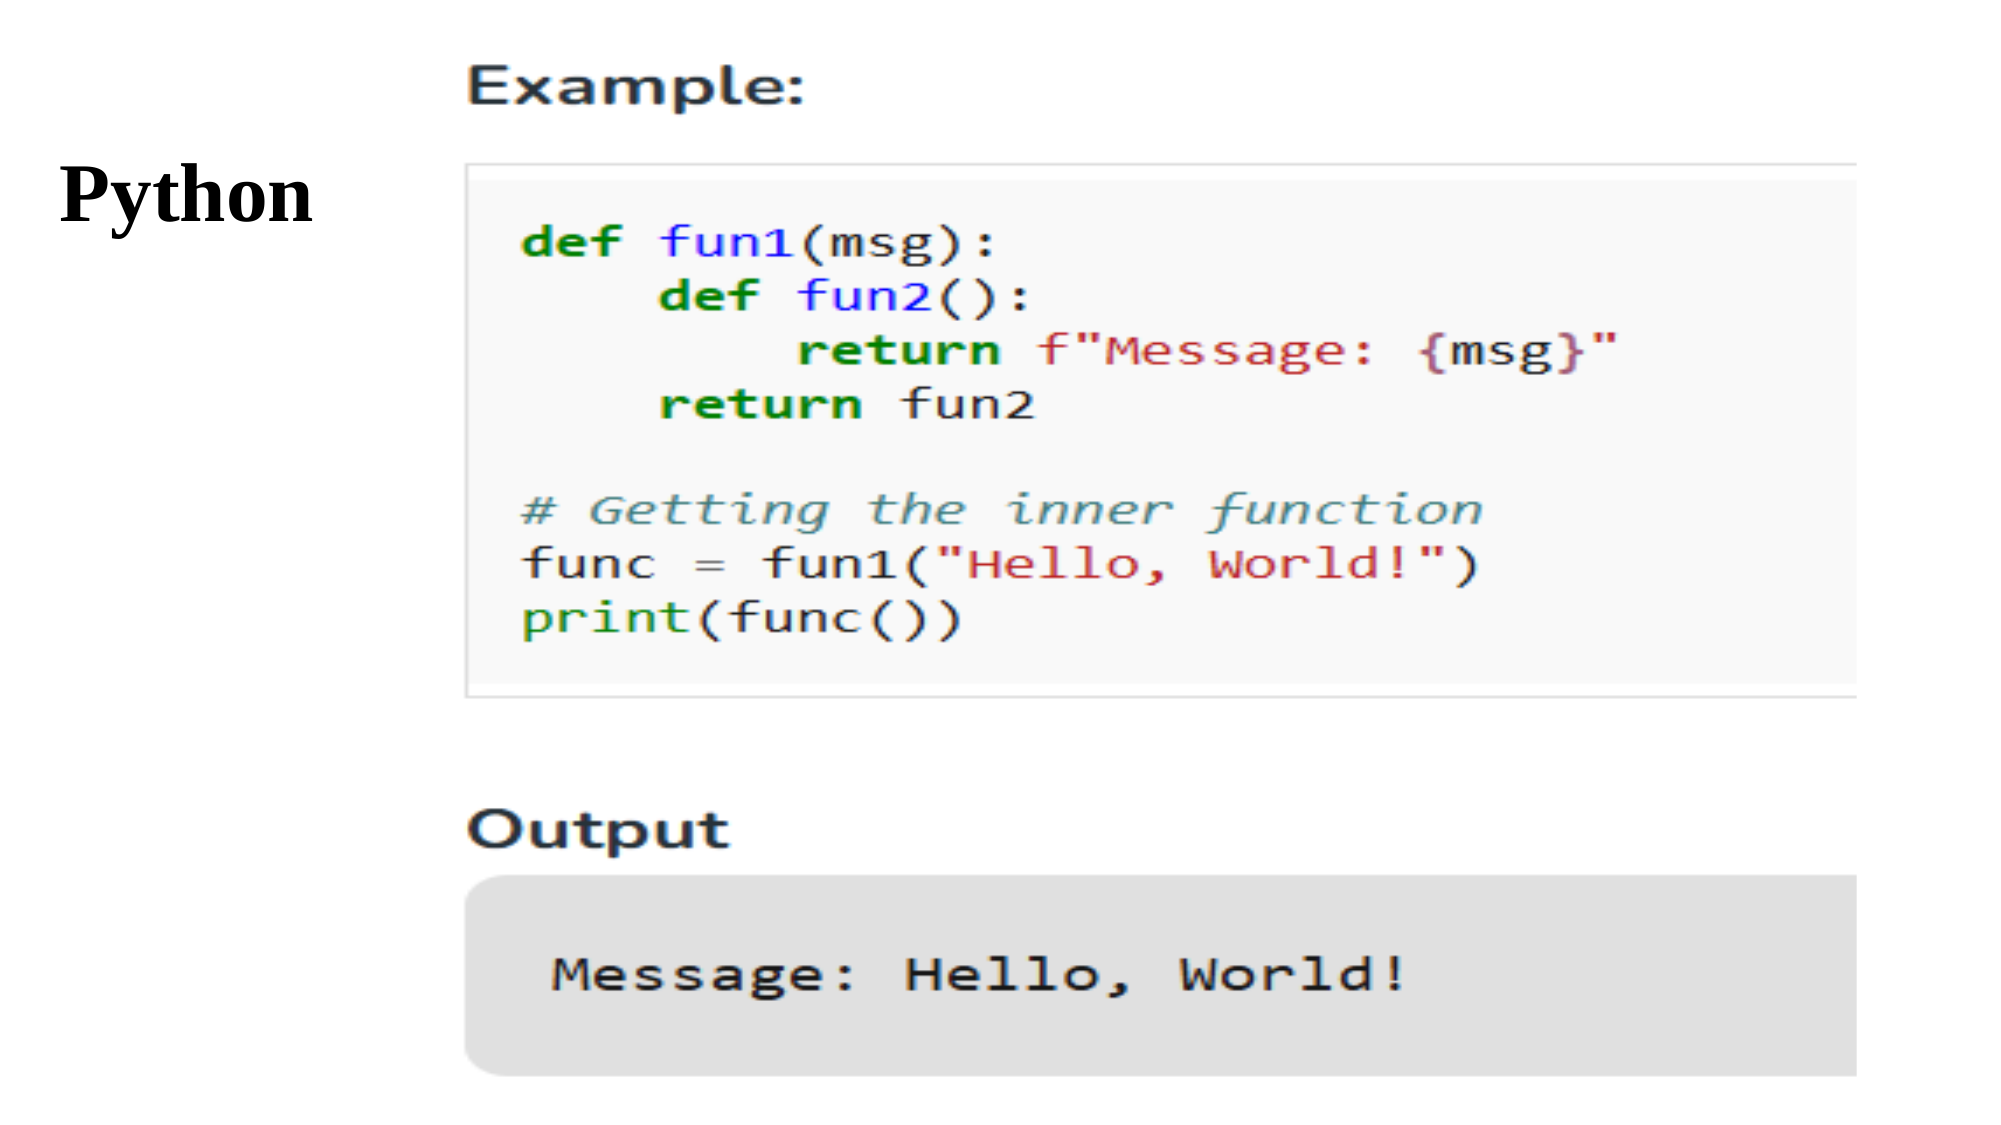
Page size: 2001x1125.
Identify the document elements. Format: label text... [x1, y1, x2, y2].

text_box Python [44, 130, 339, 246]
picture [445, 46, 1857, 1104]
